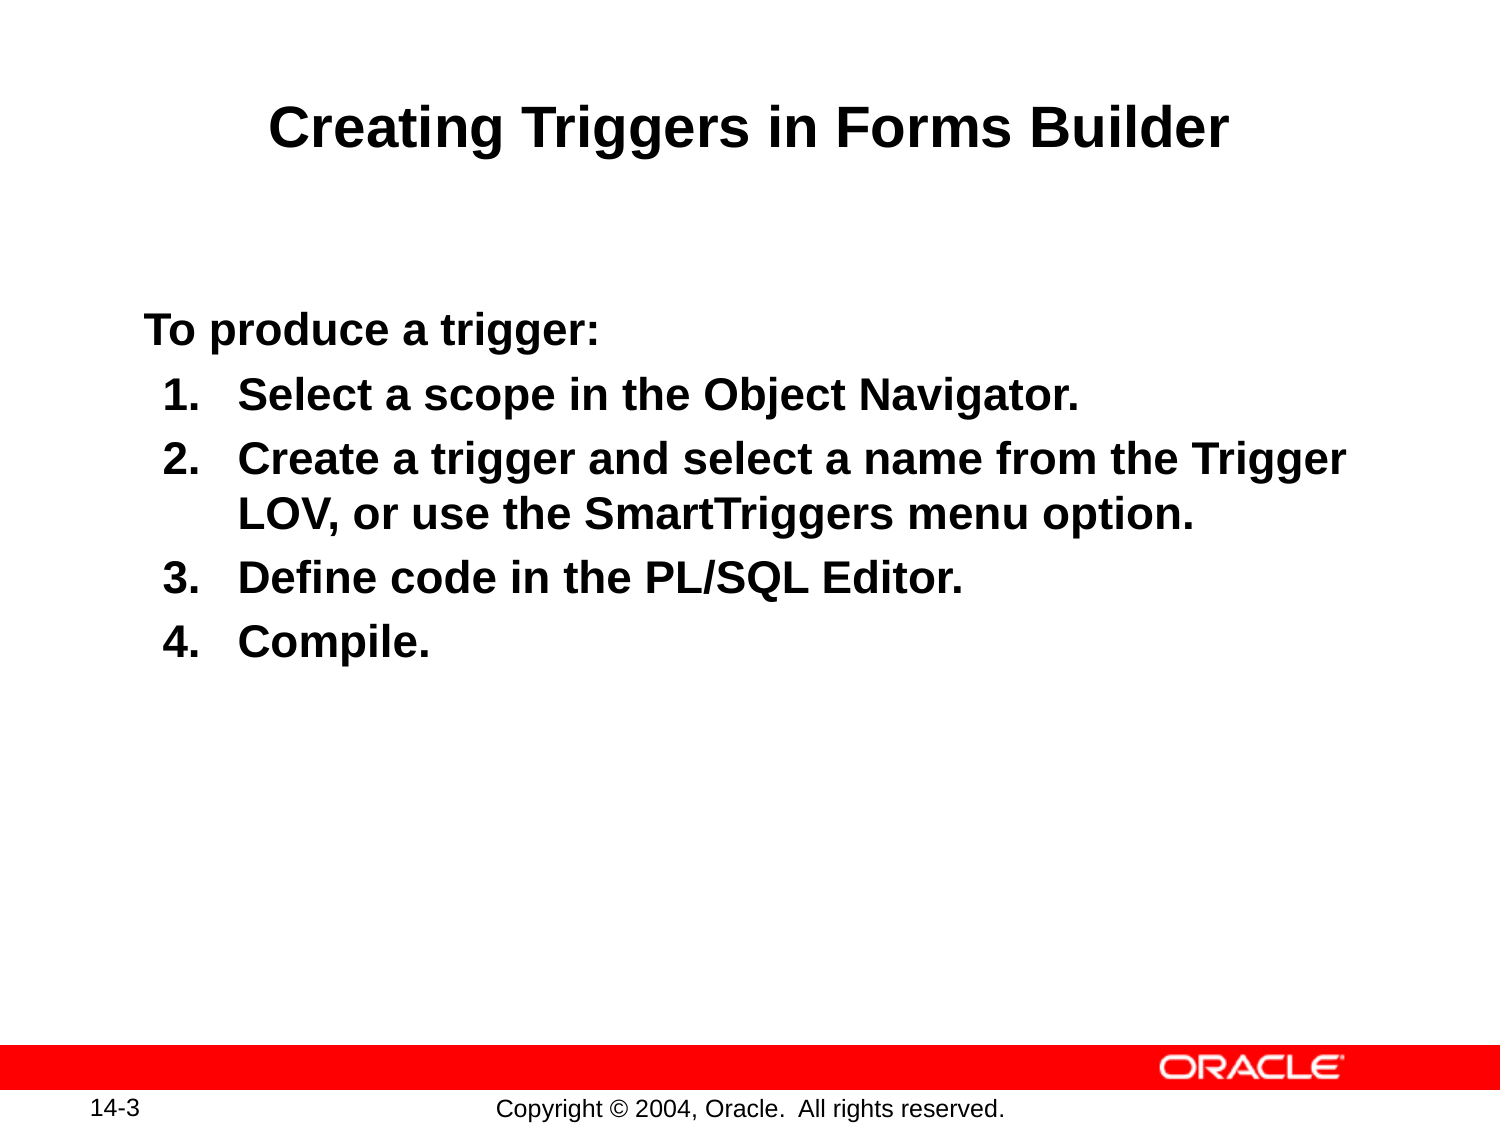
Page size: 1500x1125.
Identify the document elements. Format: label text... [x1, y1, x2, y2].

title Creating Triggers in Forms Builder [149, 87, 1351, 232]
list To produce a trigger: 1. Select a scope in the Object Navigator. 2. Create a trigger and select a name from the Trigger LOV, or use the SmartTriggers menu option. 3. Define code in the PL/SQL Editor. 4. Compile. [141, 297, 1351, 731]
